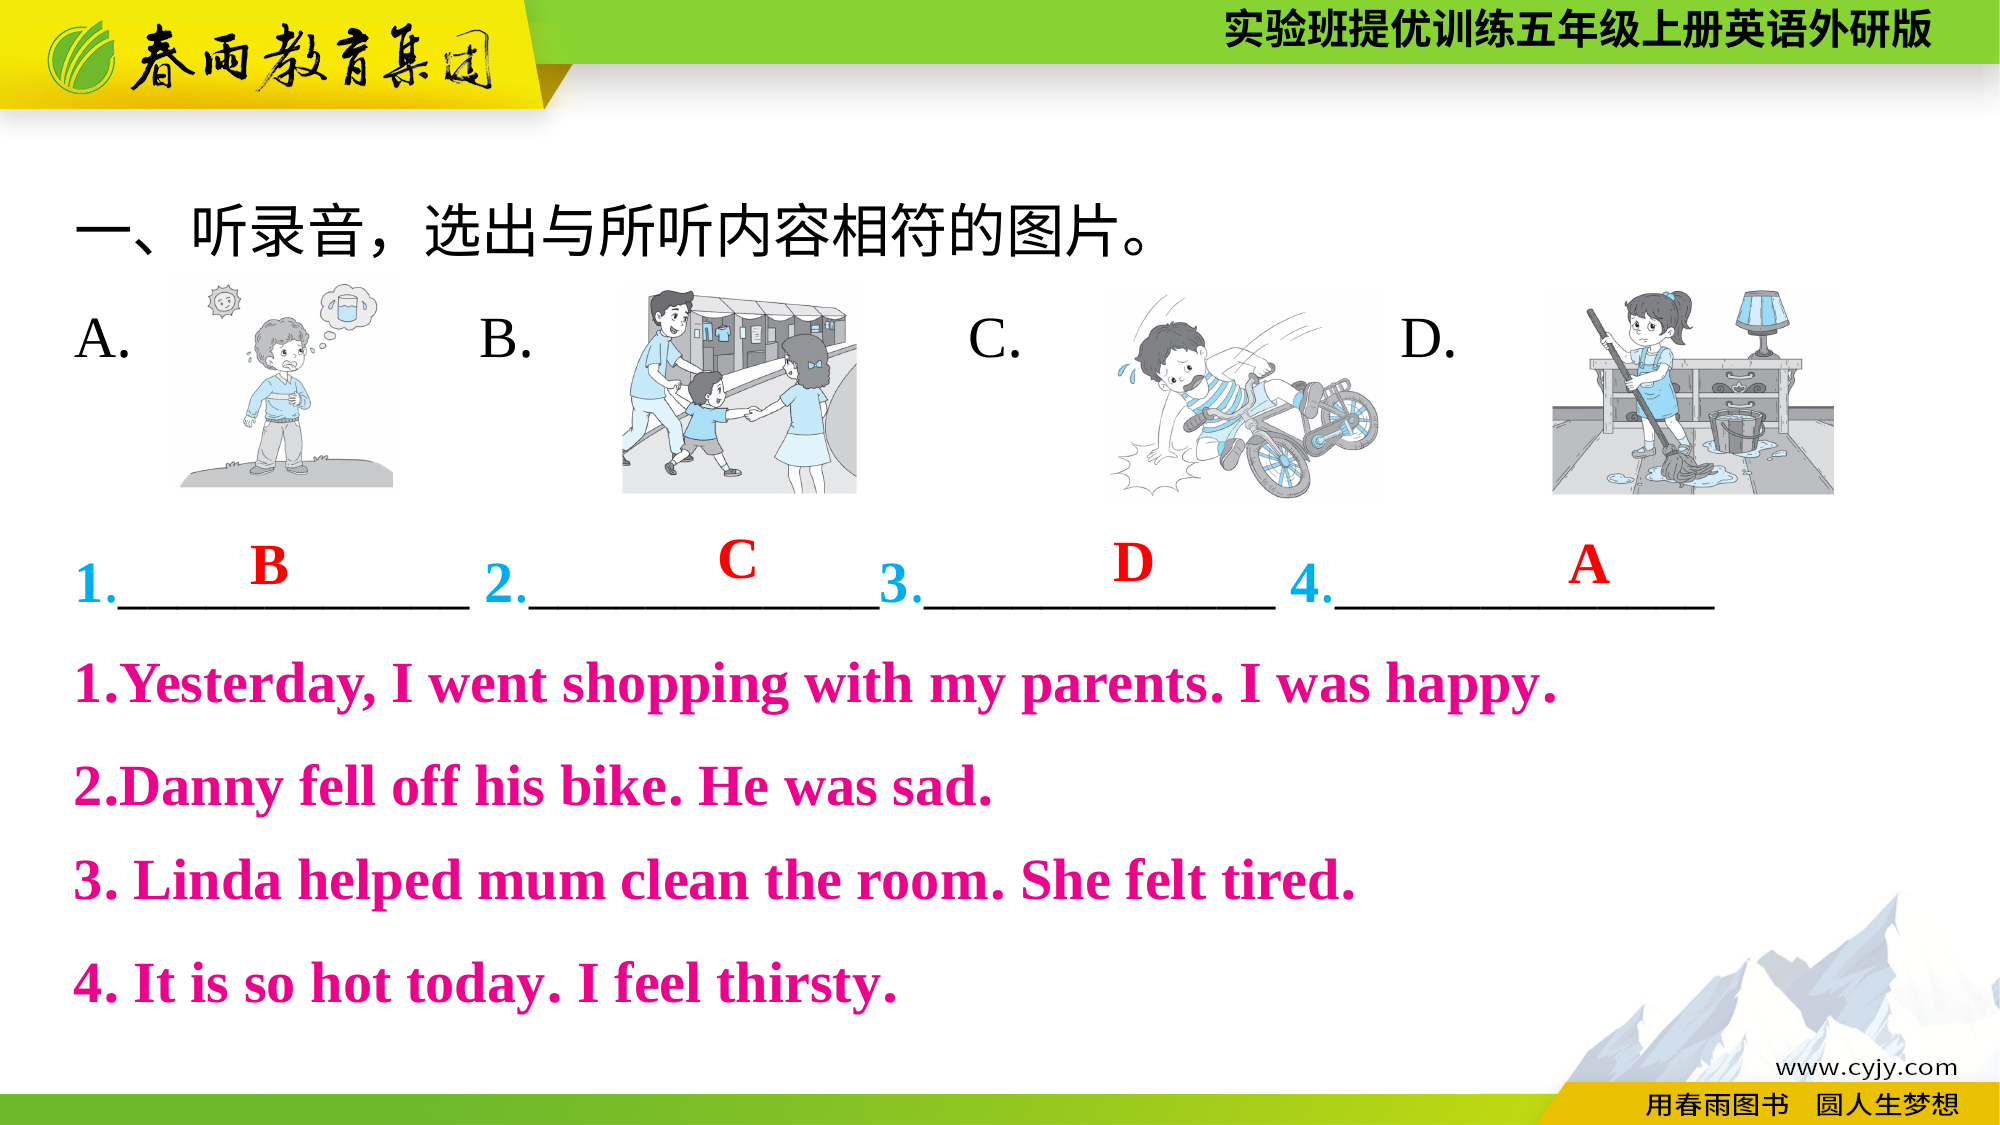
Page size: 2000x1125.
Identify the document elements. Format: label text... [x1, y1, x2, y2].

text_box 3. Linda helped mum clean the room. She felt tired. [59, 799, 1944, 902]
text_box 2.Danny fell off his bike. He was sad. [59, 704, 1944, 799]
text_box D [1098, 516, 1171, 601]
picture [0, 0, 2000, 1125]
text_box C [703, 513, 775, 598]
text_box 1.Yesterday, I went shopping with my parents. I was happy. [59, 601, 1944, 704]
text_box 4. It is so hot today. I feel thirsty. [59, 902, 1944, 1022]
text_box A [1553, 518, 1626, 603]
list 一、听录音，选出与所听内容相符的图片。 A. B. C. D. 1.____________ 2.____________3.____________ 4._____________ [59, 151, 1944, 601]
text_box B [236, 519, 305, 604]
